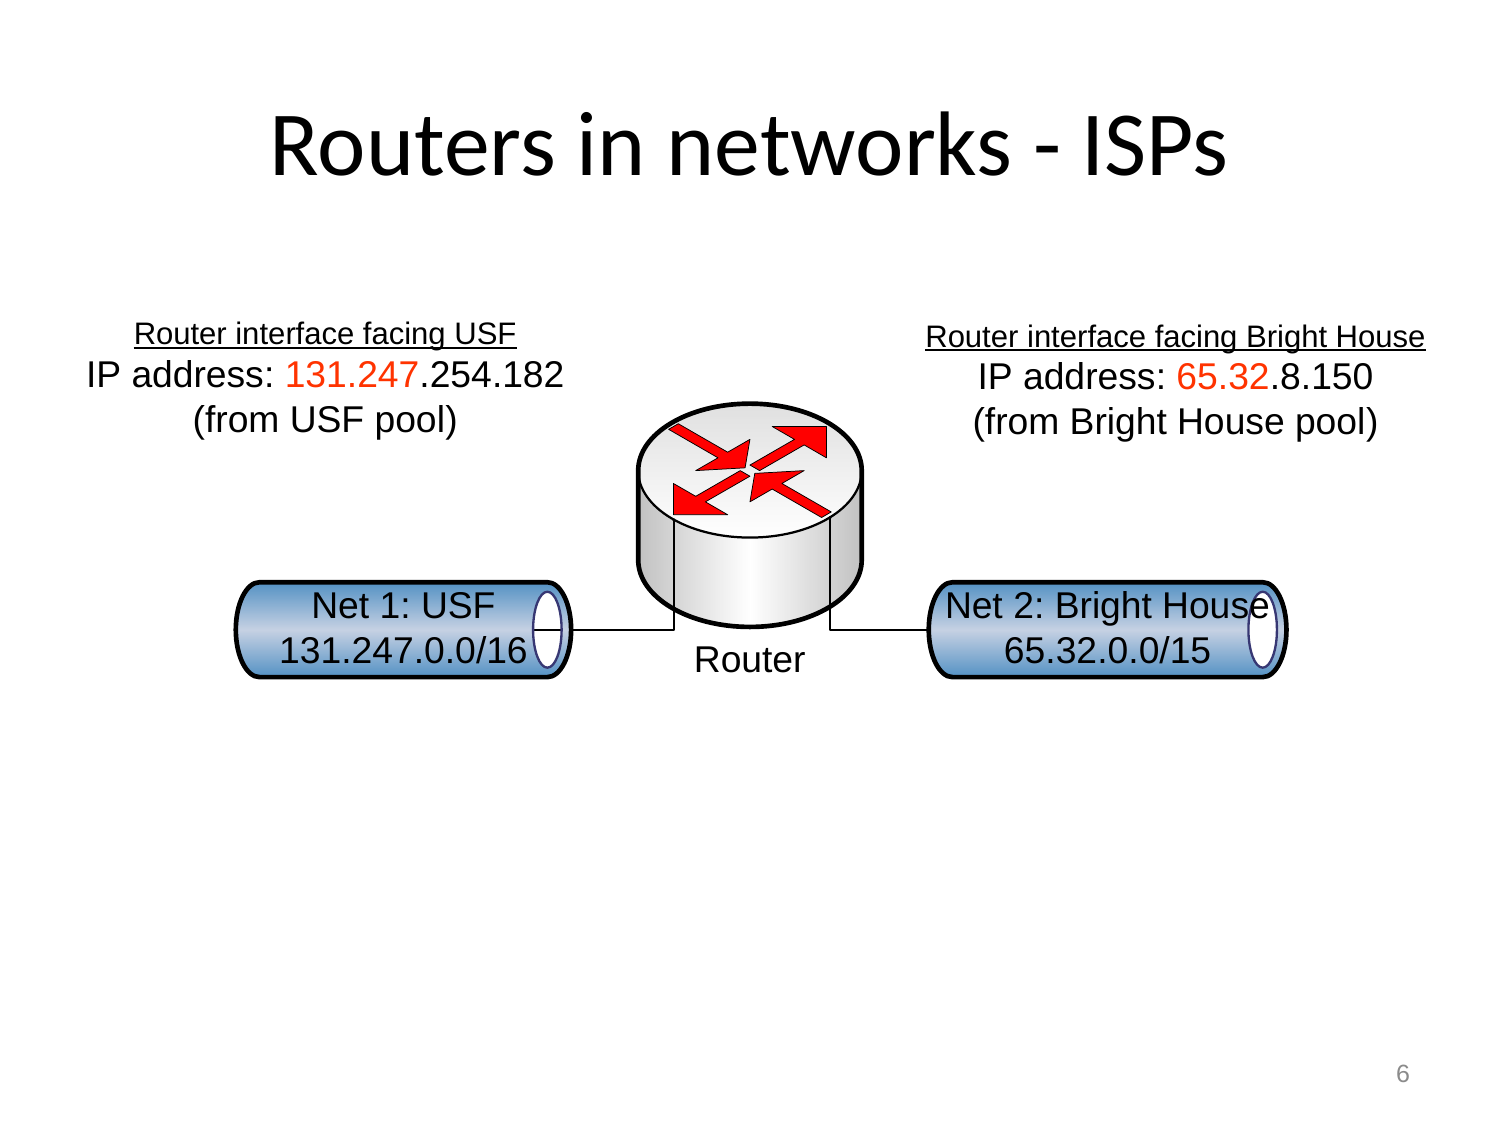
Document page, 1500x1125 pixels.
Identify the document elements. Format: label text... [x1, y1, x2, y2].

title Routers in networks - ISPs [74, 44, 1426, 233]
slide_number 6 [1074, 1042, 1425, 1103]
picture [31, 308, 1469, 688]
